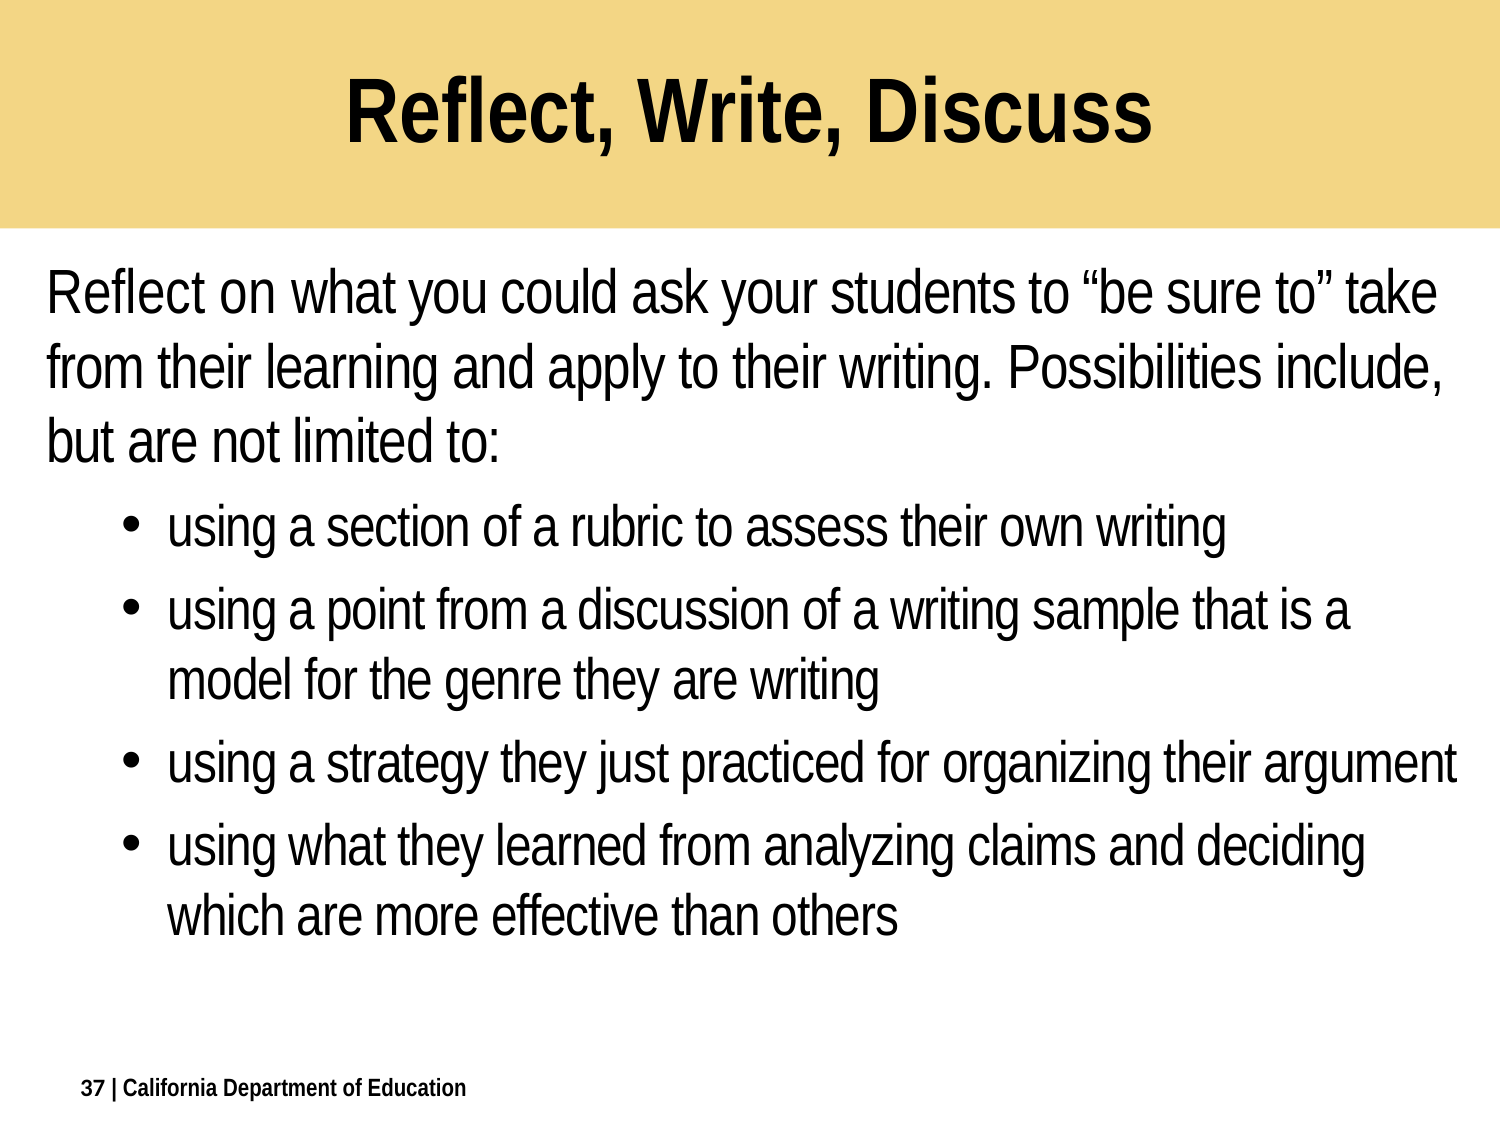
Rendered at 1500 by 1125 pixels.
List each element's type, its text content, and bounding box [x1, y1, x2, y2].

list Reflect on what you could ask your students to “be sure to” take from their learning and apply to their writing. Possibilities include, but are not limited to: using a section of a rubric to assess their own writing using a point from a discussion of a writing sample that is a model for the genre they are writing using a strategy they just practiced for organizing their argument using what they learned from analyzing claims and deciding which are more effective than others [31, 243, 1476, 1078]
footer | California Department of Education [96, 1064, 699, 1124]
title Reflect, Write, Discuss [0, 11, 1500, 200]
slide_number 37 [55, 1064, 96, 1124]
